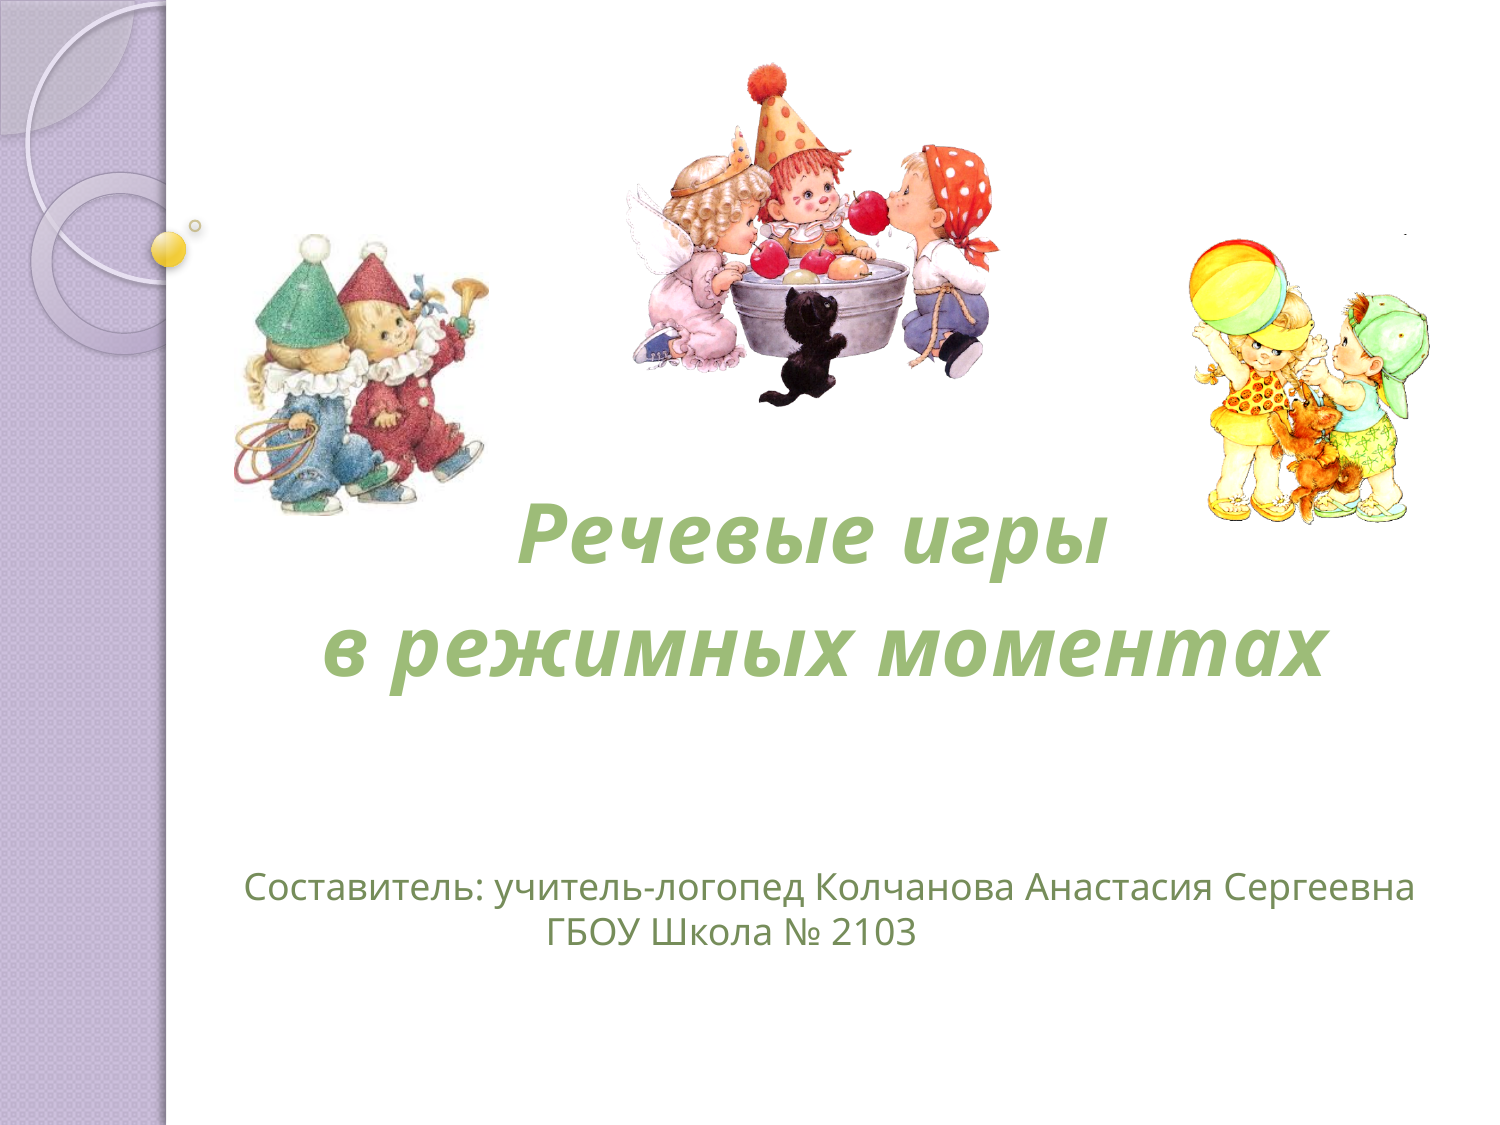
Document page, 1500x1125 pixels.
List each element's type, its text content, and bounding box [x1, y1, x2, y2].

text_box Составитель: учитель-логопед Колчанова Анастасия Сергеевна ГБОУ Школа № 2103 [228, 855, 1432, 961]
picture [1171, 234, 1437, 528]
subtitle Речевые игры в режимных моментах [210, 480, 1435, 809]
picture [620, 58, 1008, 411]
picture [234, 234, 489, 516]
